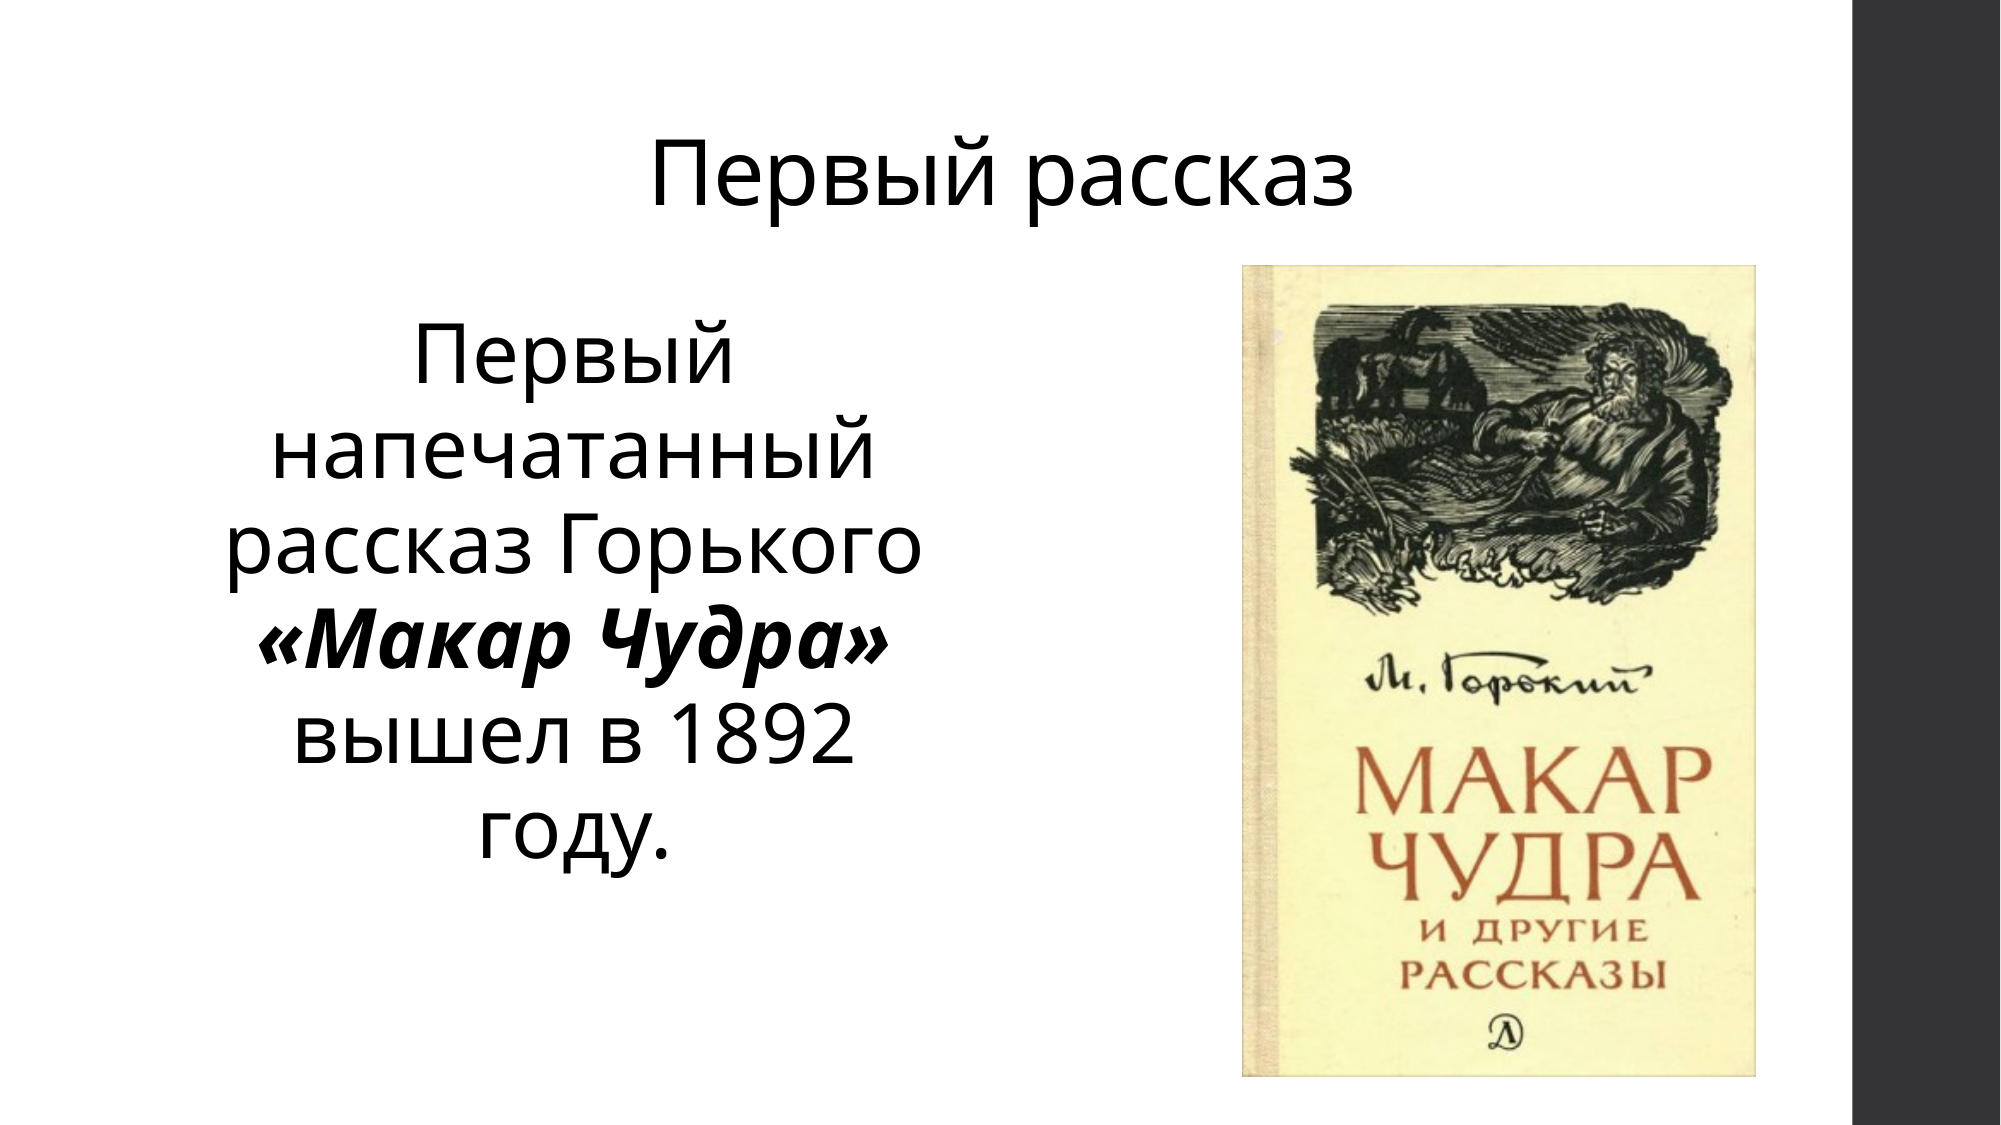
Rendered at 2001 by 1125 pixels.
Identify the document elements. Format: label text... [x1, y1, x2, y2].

title Первый рассказ [206, 15, 1797, 234]
list Первый напечатанный рассказ Горького «Макар Чудра» вышел в 1892 году. [206, 299, 942, 1014]
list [1242, 265, 1756, 1078]
